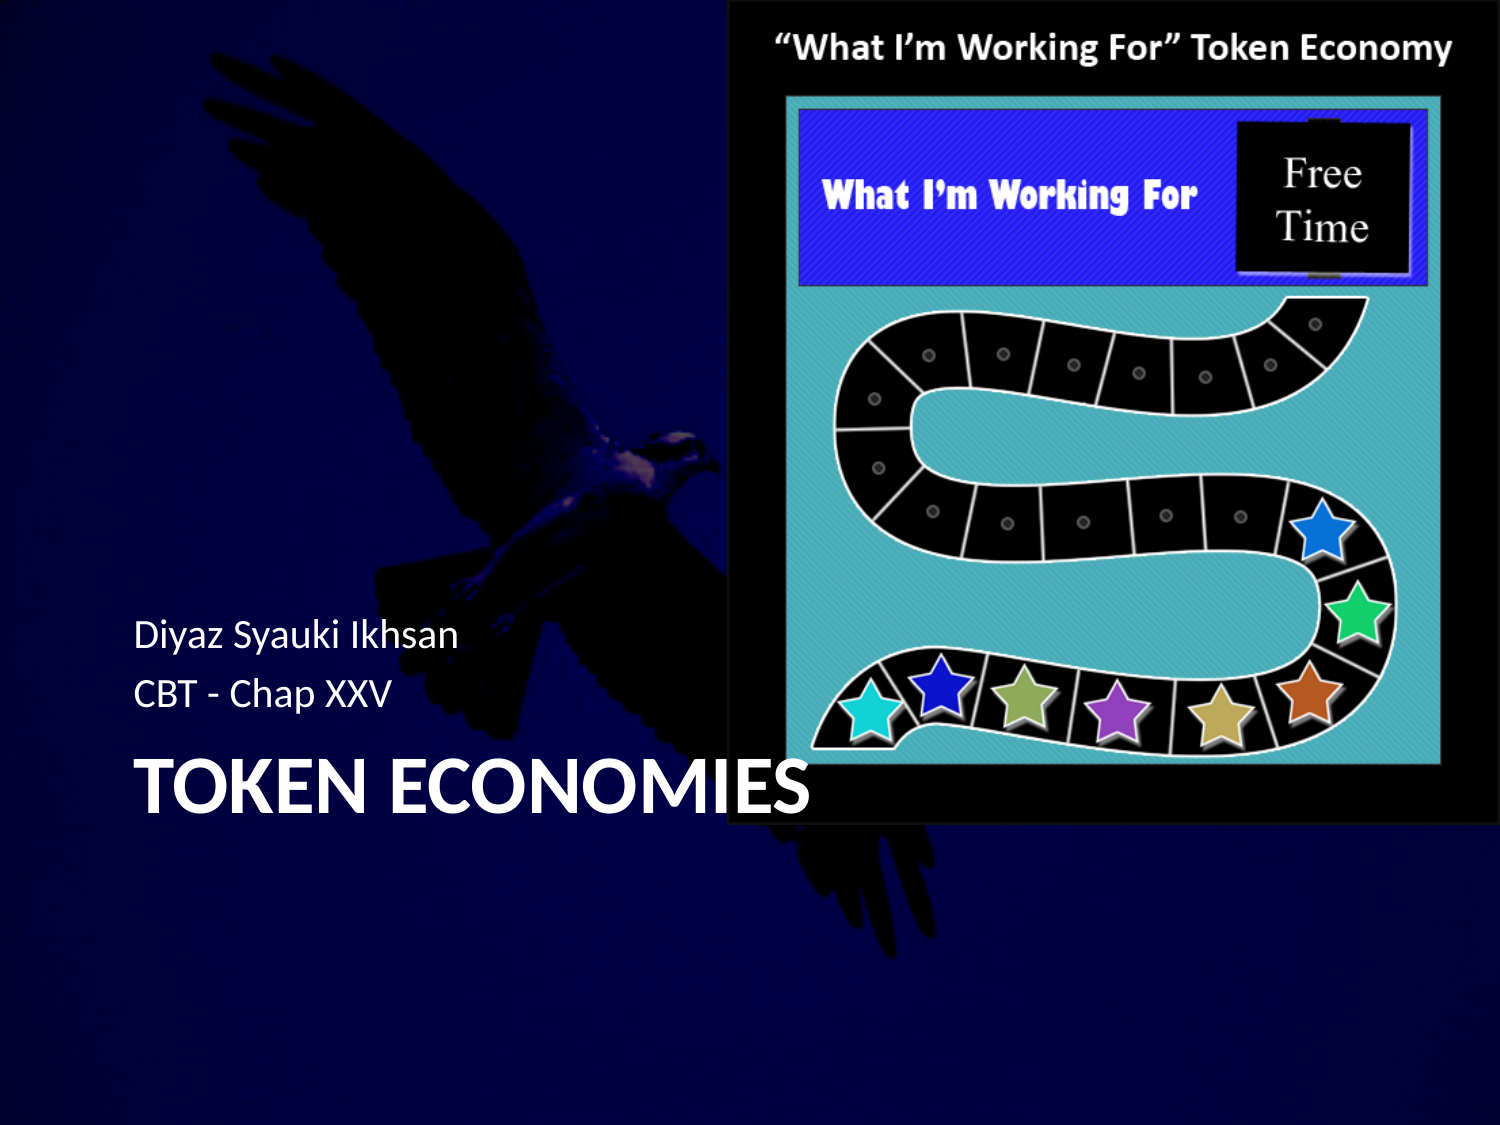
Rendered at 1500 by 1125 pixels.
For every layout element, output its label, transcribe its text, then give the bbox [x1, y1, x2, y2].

list Diyaz Syauki Ikhsan CBT - Chap XXV [118, 476, 722, 723]
picture [0, 0, 1500, 1125]
title Token Economies [118, 723, 1394, 947]
